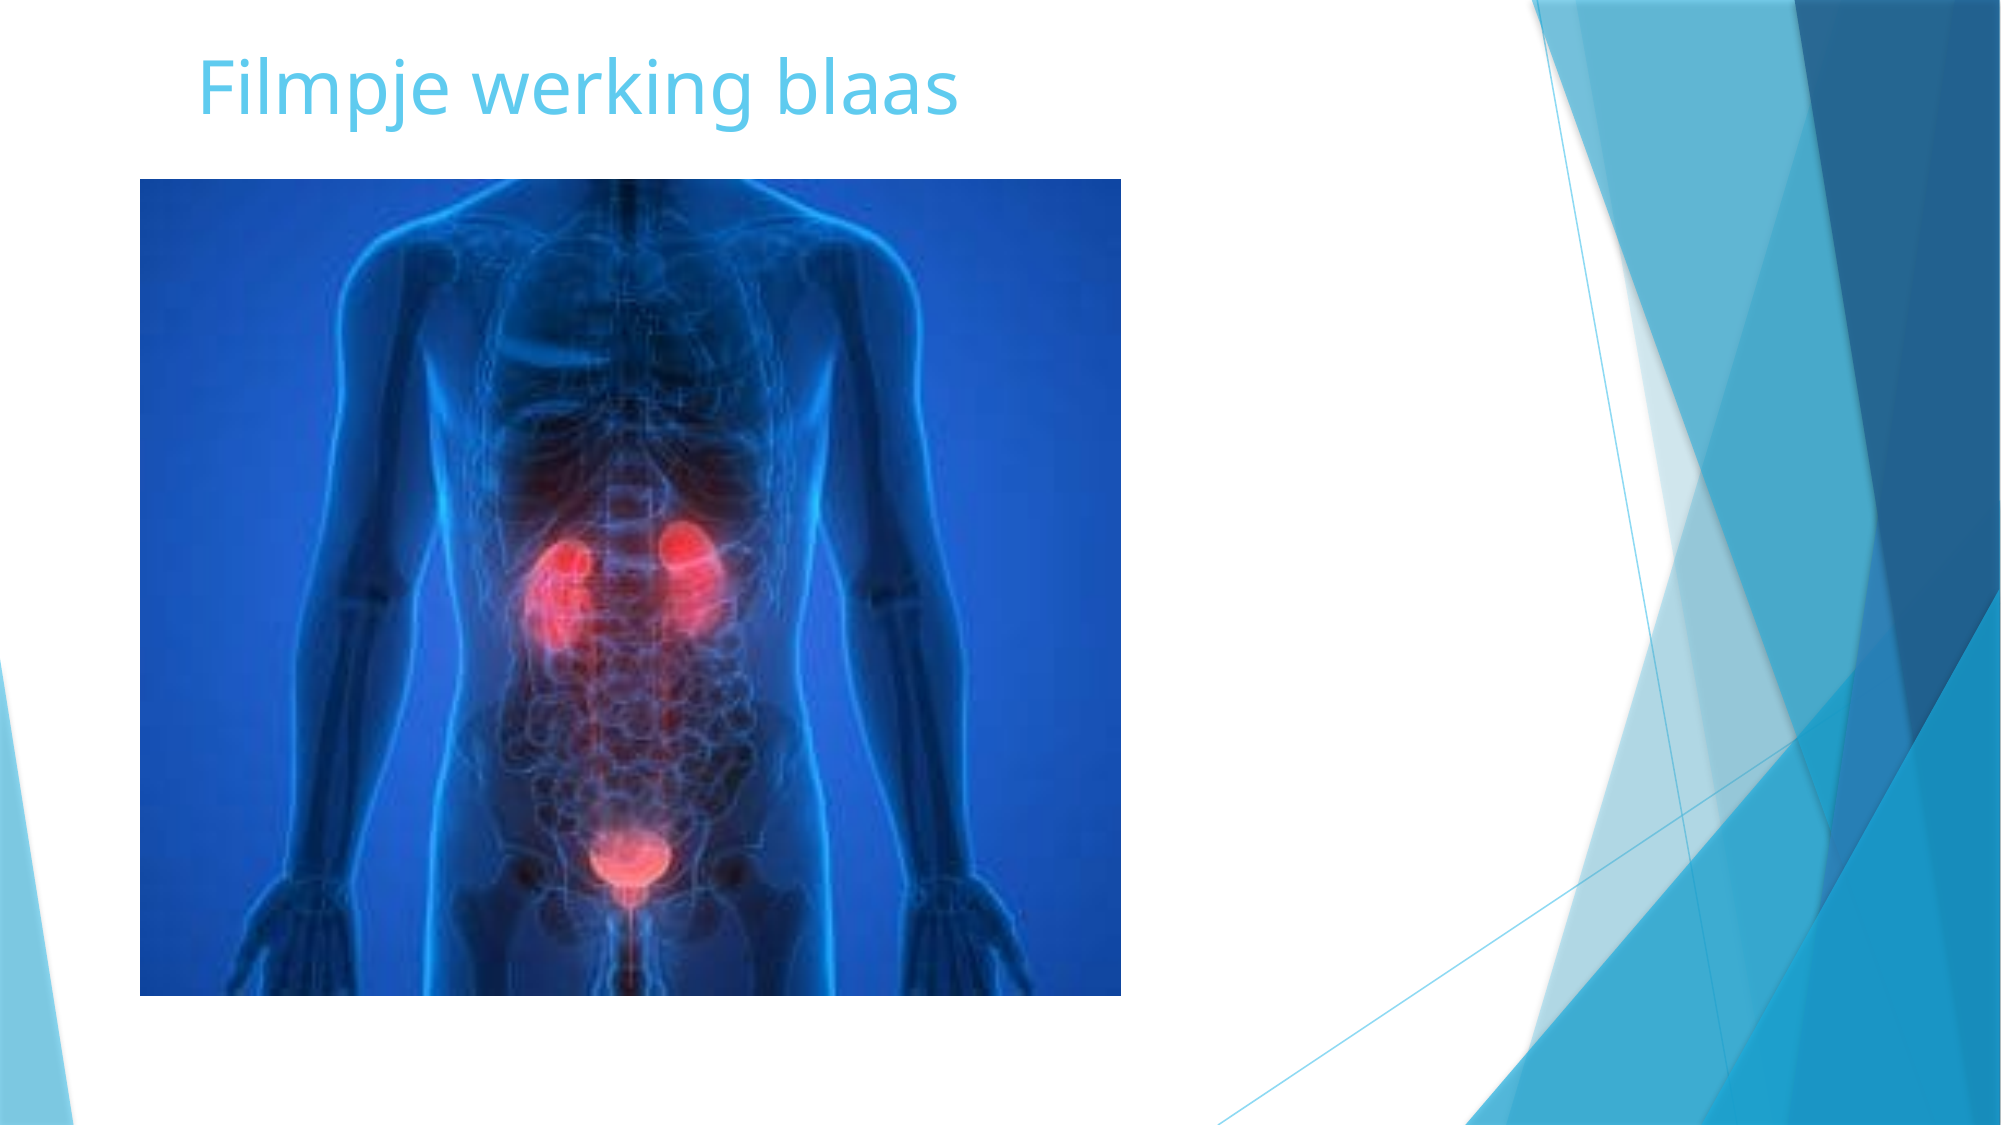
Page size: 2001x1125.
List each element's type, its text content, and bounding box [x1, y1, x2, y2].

picture [140, 178, 1121, 997]
title Filmpje werking blaas [108, 31, 976, 249]
